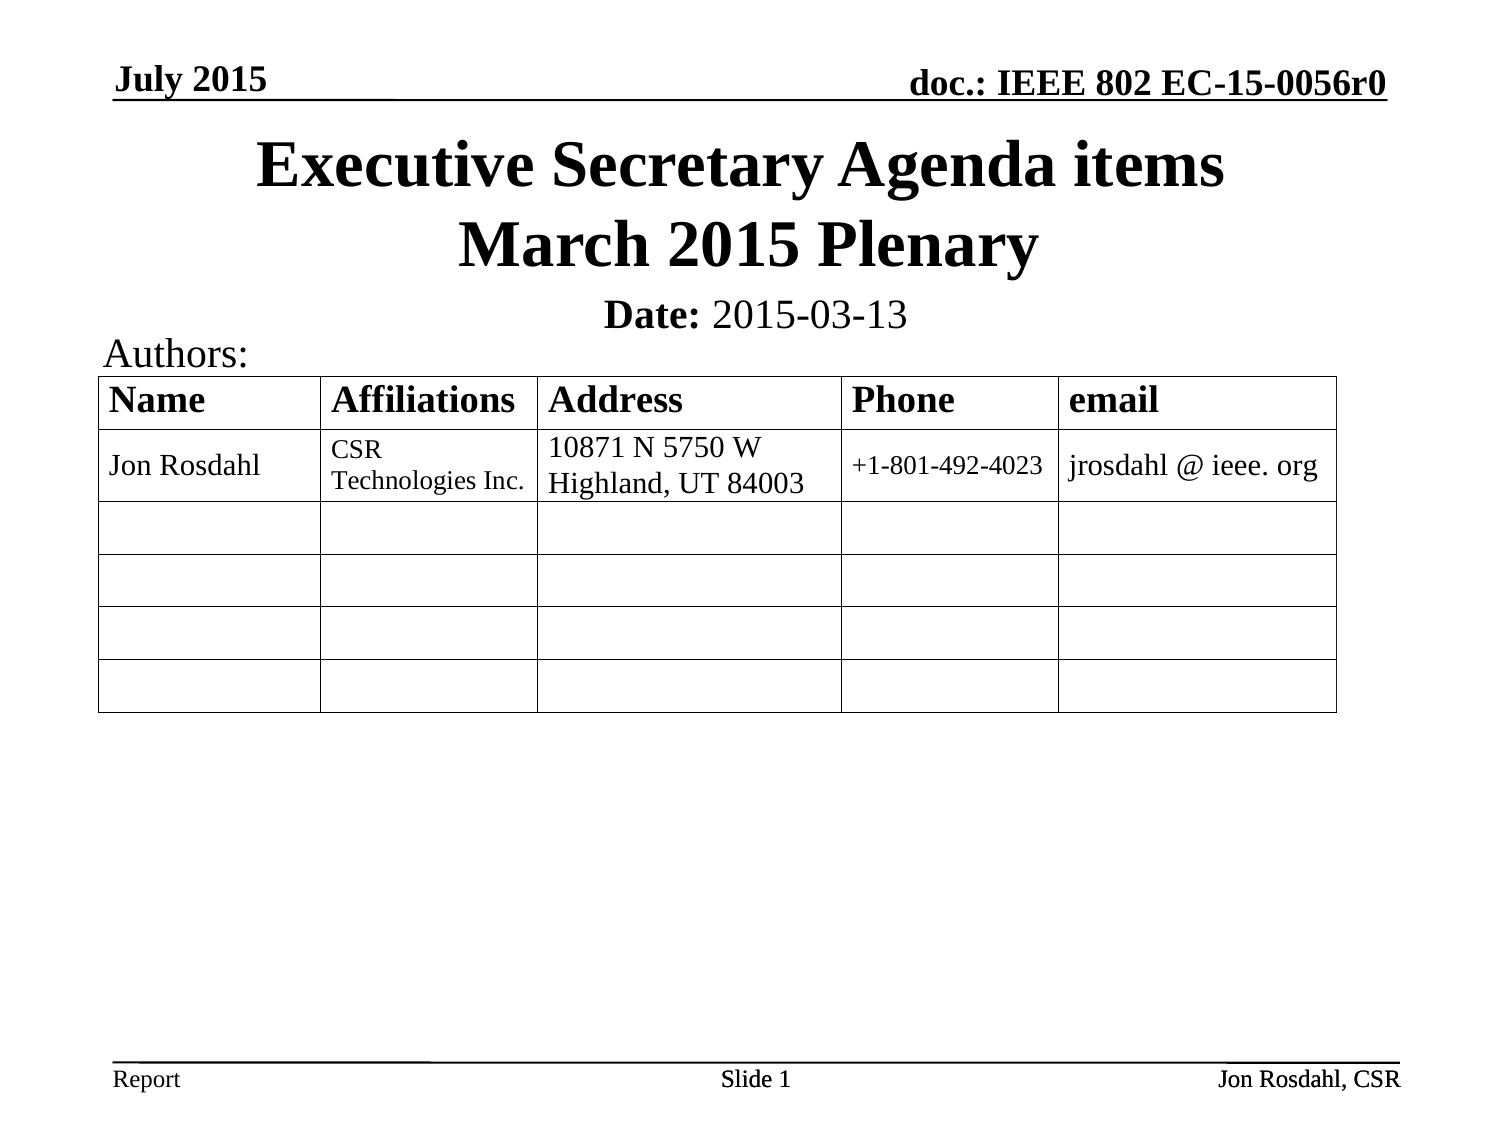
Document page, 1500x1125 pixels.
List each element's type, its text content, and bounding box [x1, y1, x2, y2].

text_box Authors: [87, 318, 325, 374]
text_box Slide 1 [712, 1062, 800, 1122]
footer Jon Rosdahl, CSR [878, 1061, 1402, 1093]
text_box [83, 375, 1337, 824]
list Date: 2015-03-13 [118, 278, 1394, 345]
title Executive Secretary Agenda items March 2015 Plenary [112, 112, 1388, 288]
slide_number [114, 54, 423, 100]
